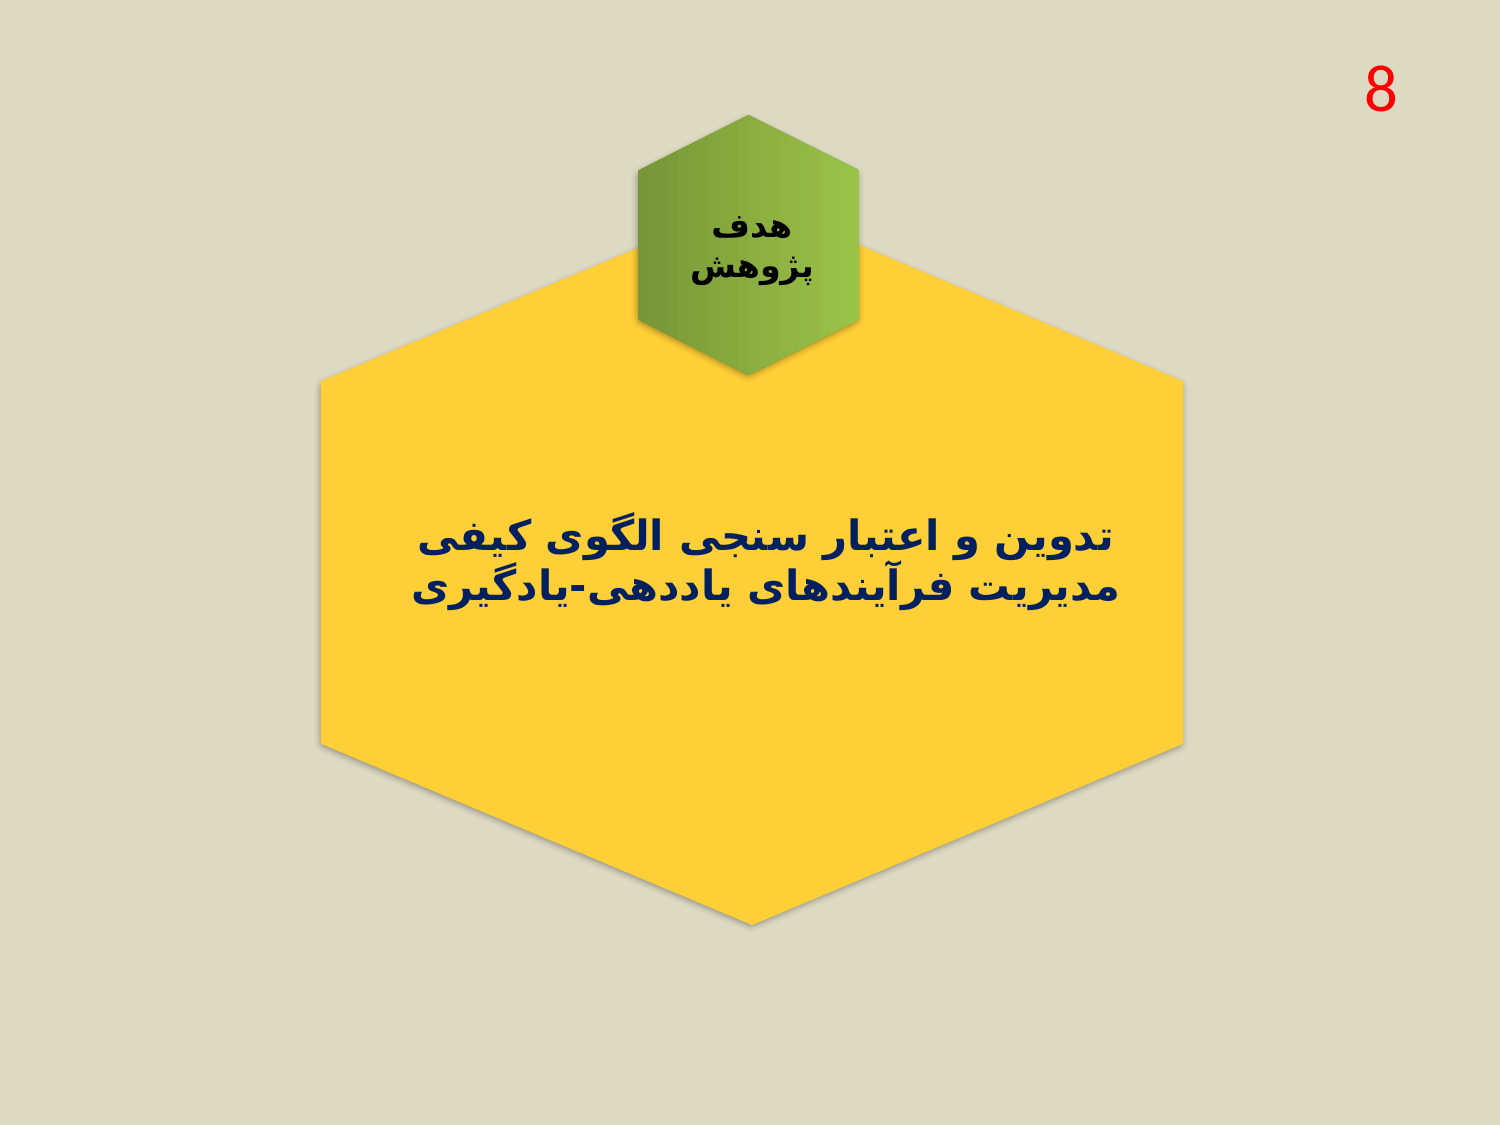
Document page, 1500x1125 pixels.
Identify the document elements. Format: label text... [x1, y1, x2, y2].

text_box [637, 114, 860, 376]
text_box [320, 199, 1184, 926]
text_box 8 [1349, 37, 1413, 133]
